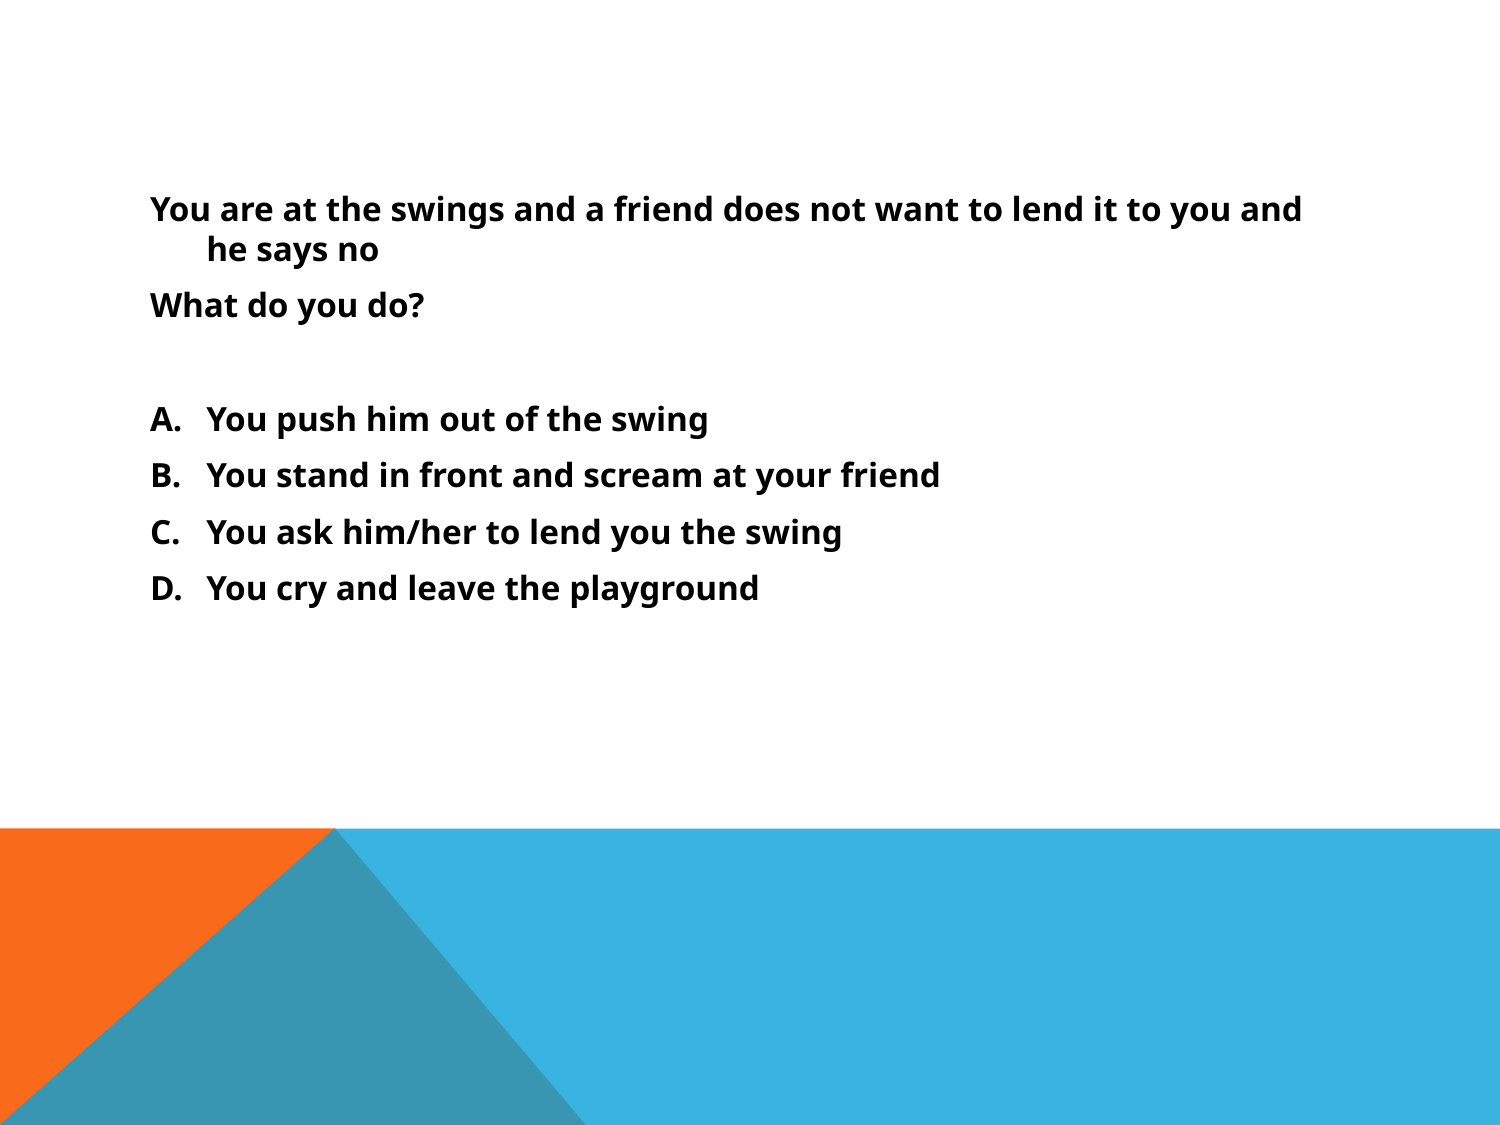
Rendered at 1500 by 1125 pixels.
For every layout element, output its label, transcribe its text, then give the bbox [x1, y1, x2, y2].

list You are at the swings and a friend does not want to lend it to you and he says no What do you do? You push him out of the swing You stand in front and scream at your friend You ask him/her to lend you the swing You cry and leave the playground [135, 180, 1369, 768]
